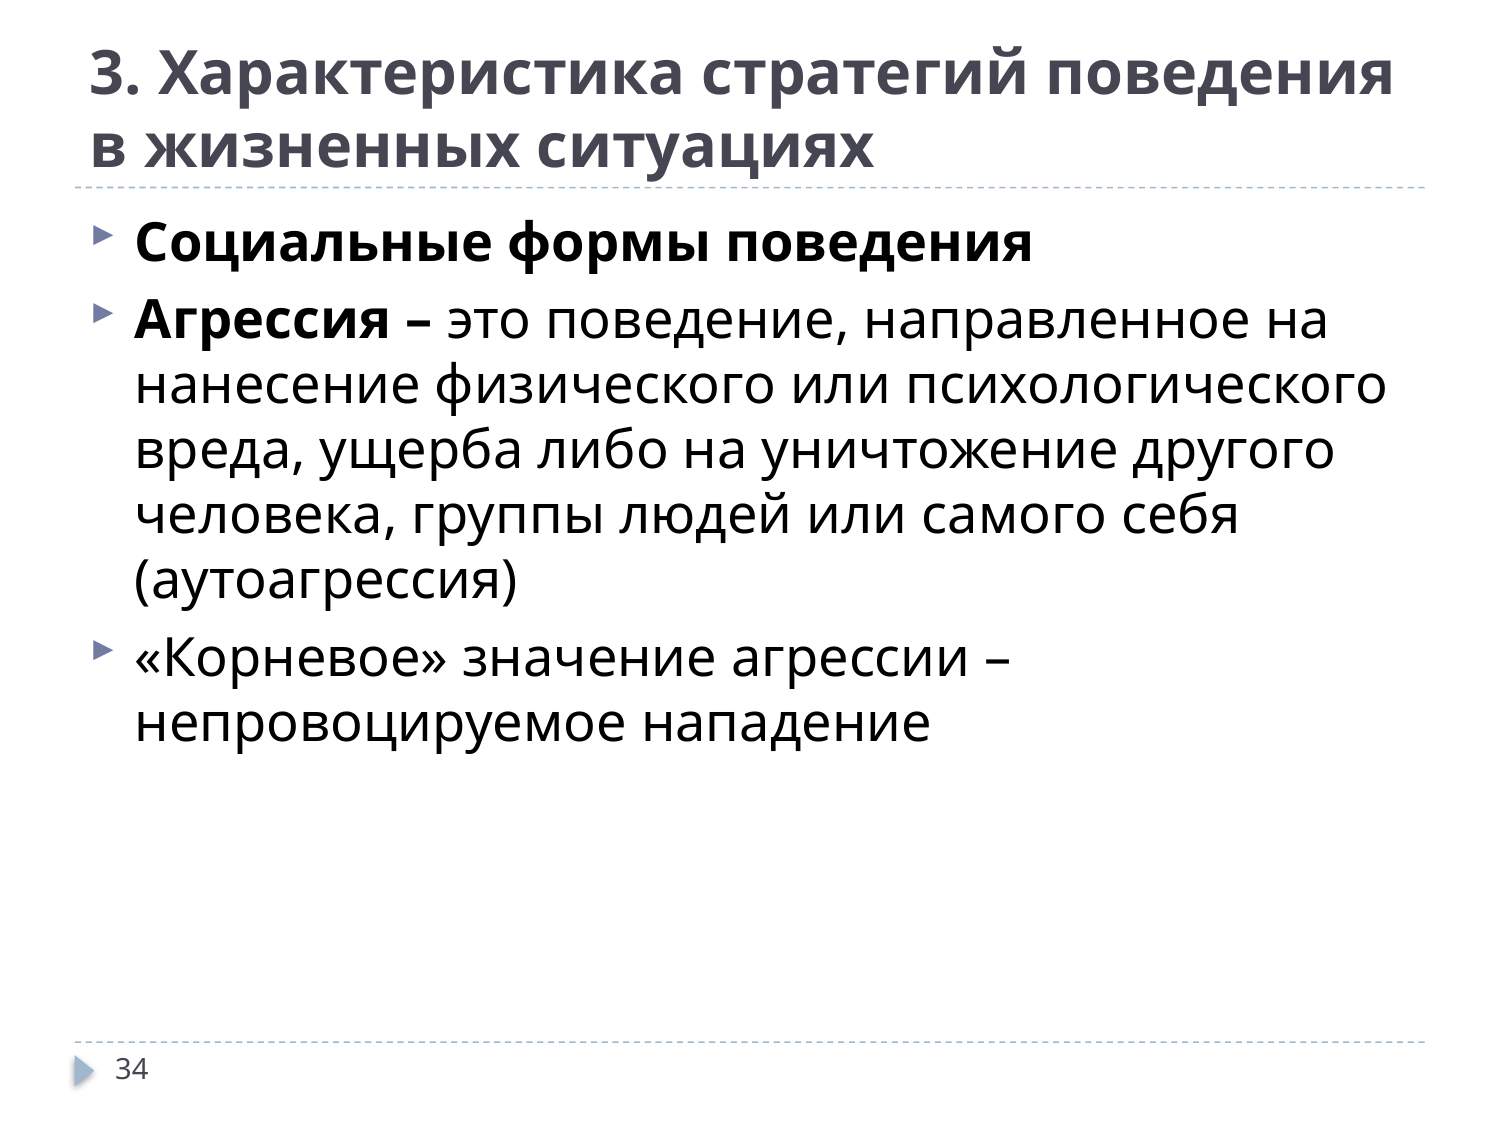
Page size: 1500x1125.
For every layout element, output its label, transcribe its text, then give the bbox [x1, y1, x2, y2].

slide_number 34 [100, 1042, 426, 1103]
title 3. Характеристика стратегий поведения в жизненных ситуациях [75, 24, 1425, 188]
list Социальные формы поведения Агрессия – это поведение, направленное на нанесение физического или психологического вреда, ущерба либо на уничтожение другого человека, группы людей или самого себя (аутоагрессия) «Корневое» значение агрессии – непровоцируемое нападение [75, 200, 1425, 1010]
